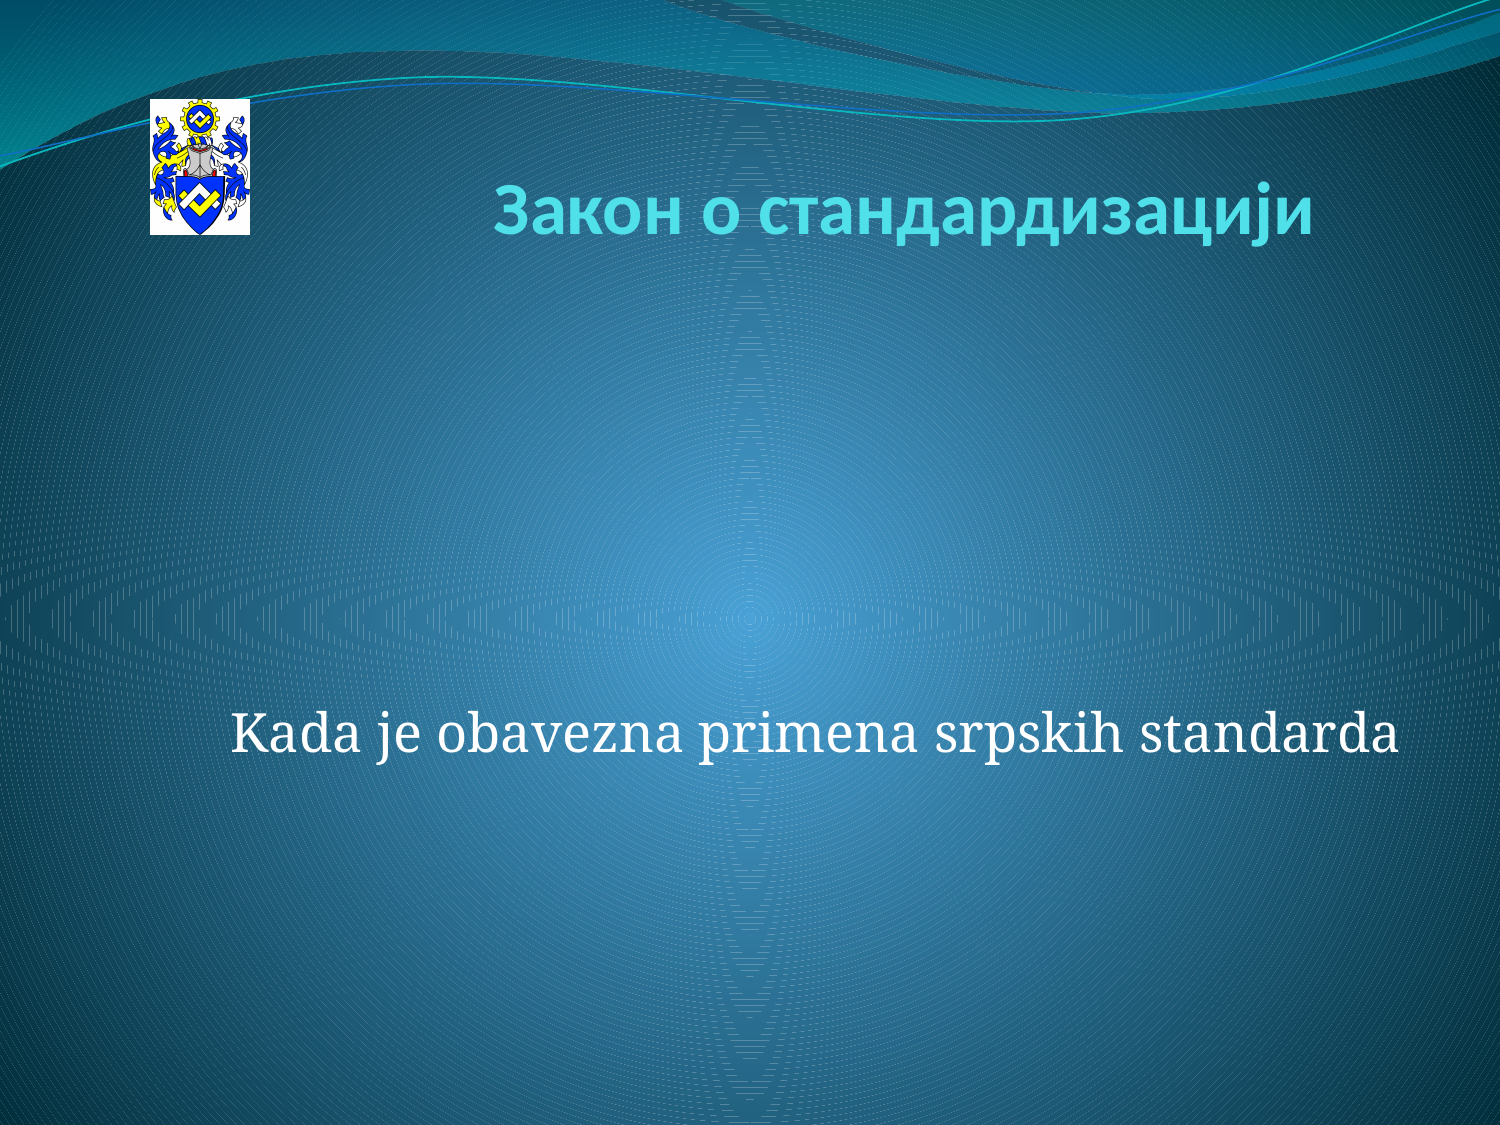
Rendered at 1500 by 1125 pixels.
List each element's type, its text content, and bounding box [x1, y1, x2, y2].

picture [149, 99, 251, 235]
title Закон о стандардизацији [112, 75, 1388, 250]
subtitle Kada je obavezna primena srpskih standarda [125, 387, 1413, 1063]
